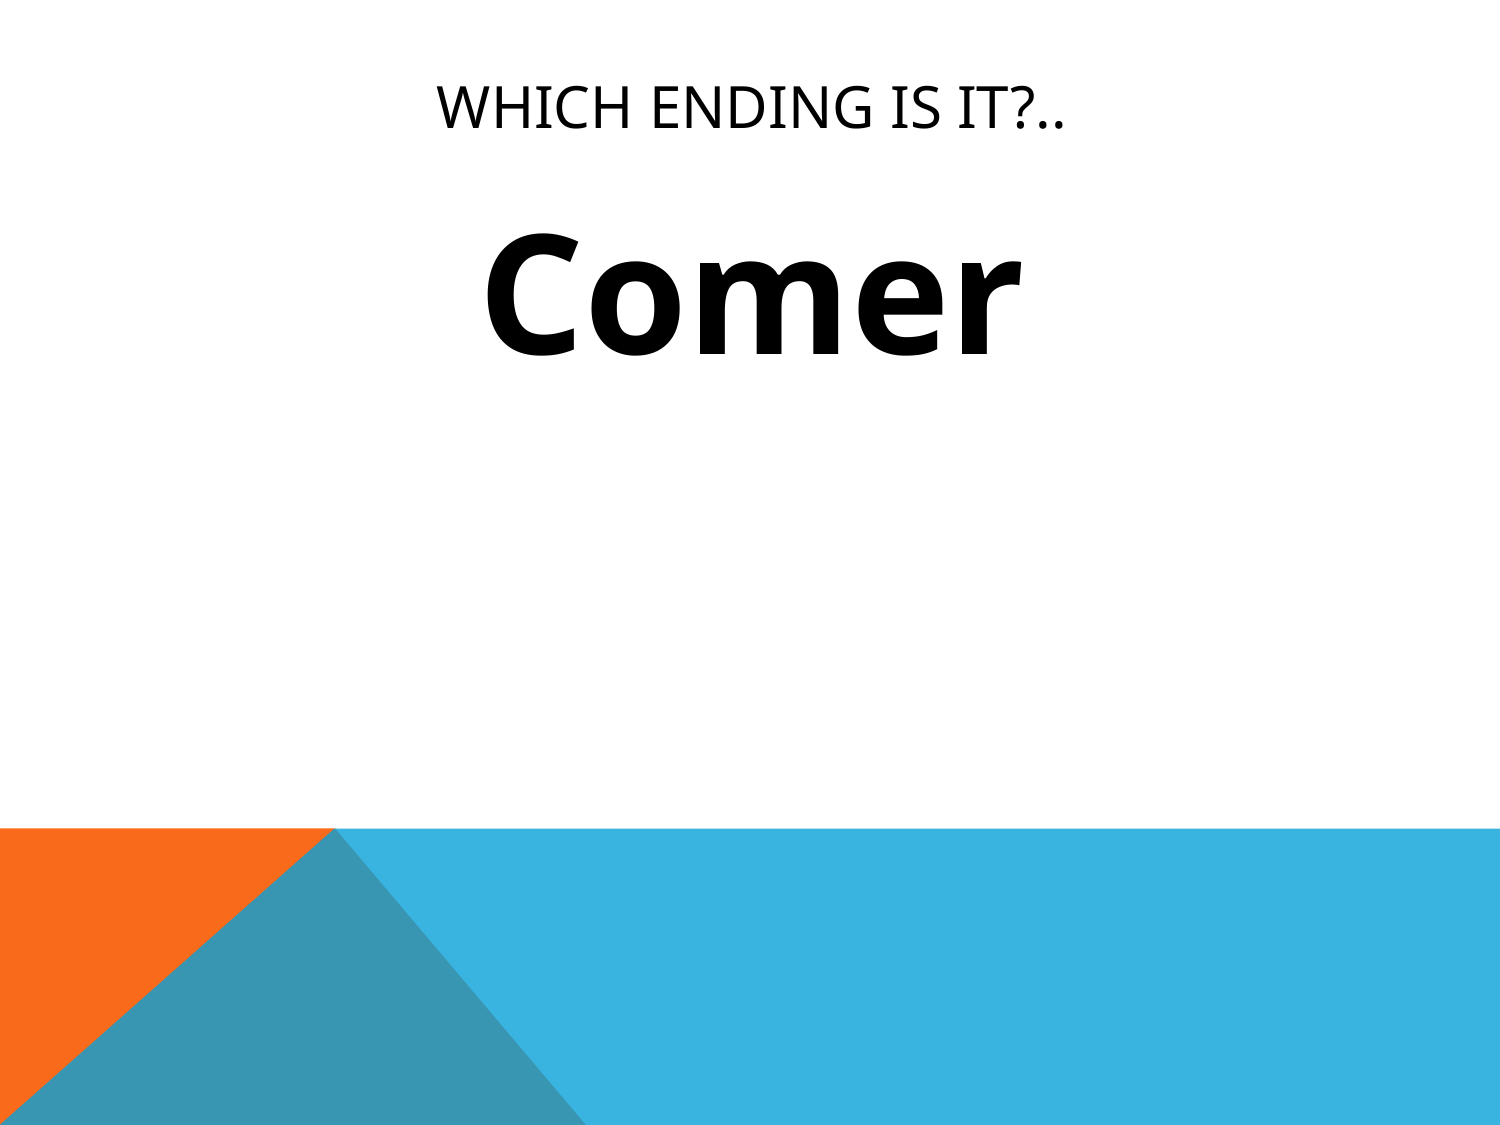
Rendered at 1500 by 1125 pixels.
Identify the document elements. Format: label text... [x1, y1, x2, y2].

list Comer [135, 180, 1369, 768]
title Which ending is it?.. [135, 60, 1369, 150]
